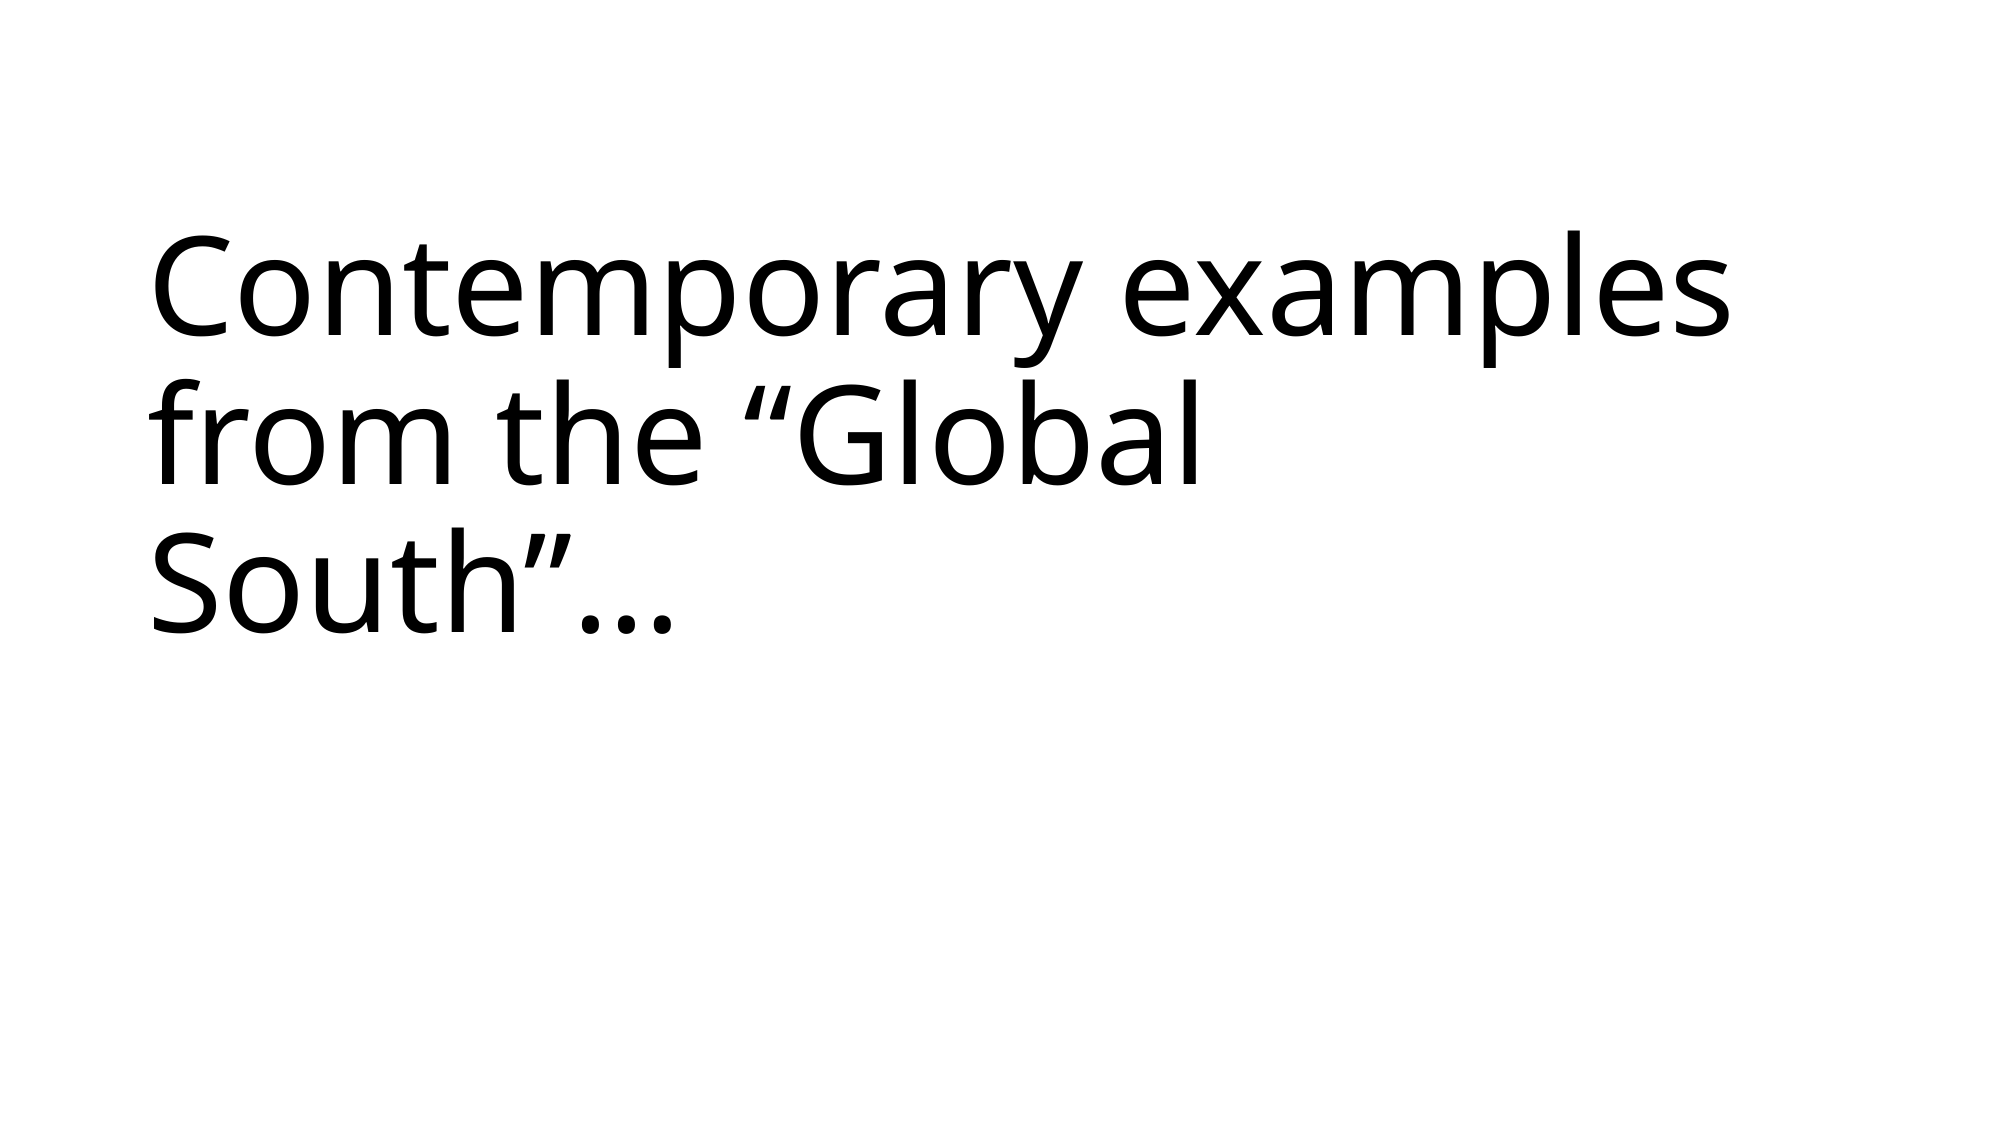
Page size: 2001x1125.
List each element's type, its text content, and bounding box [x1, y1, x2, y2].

title Contemporary examples from the “Global South”… [131, 195, 1776, 684]
